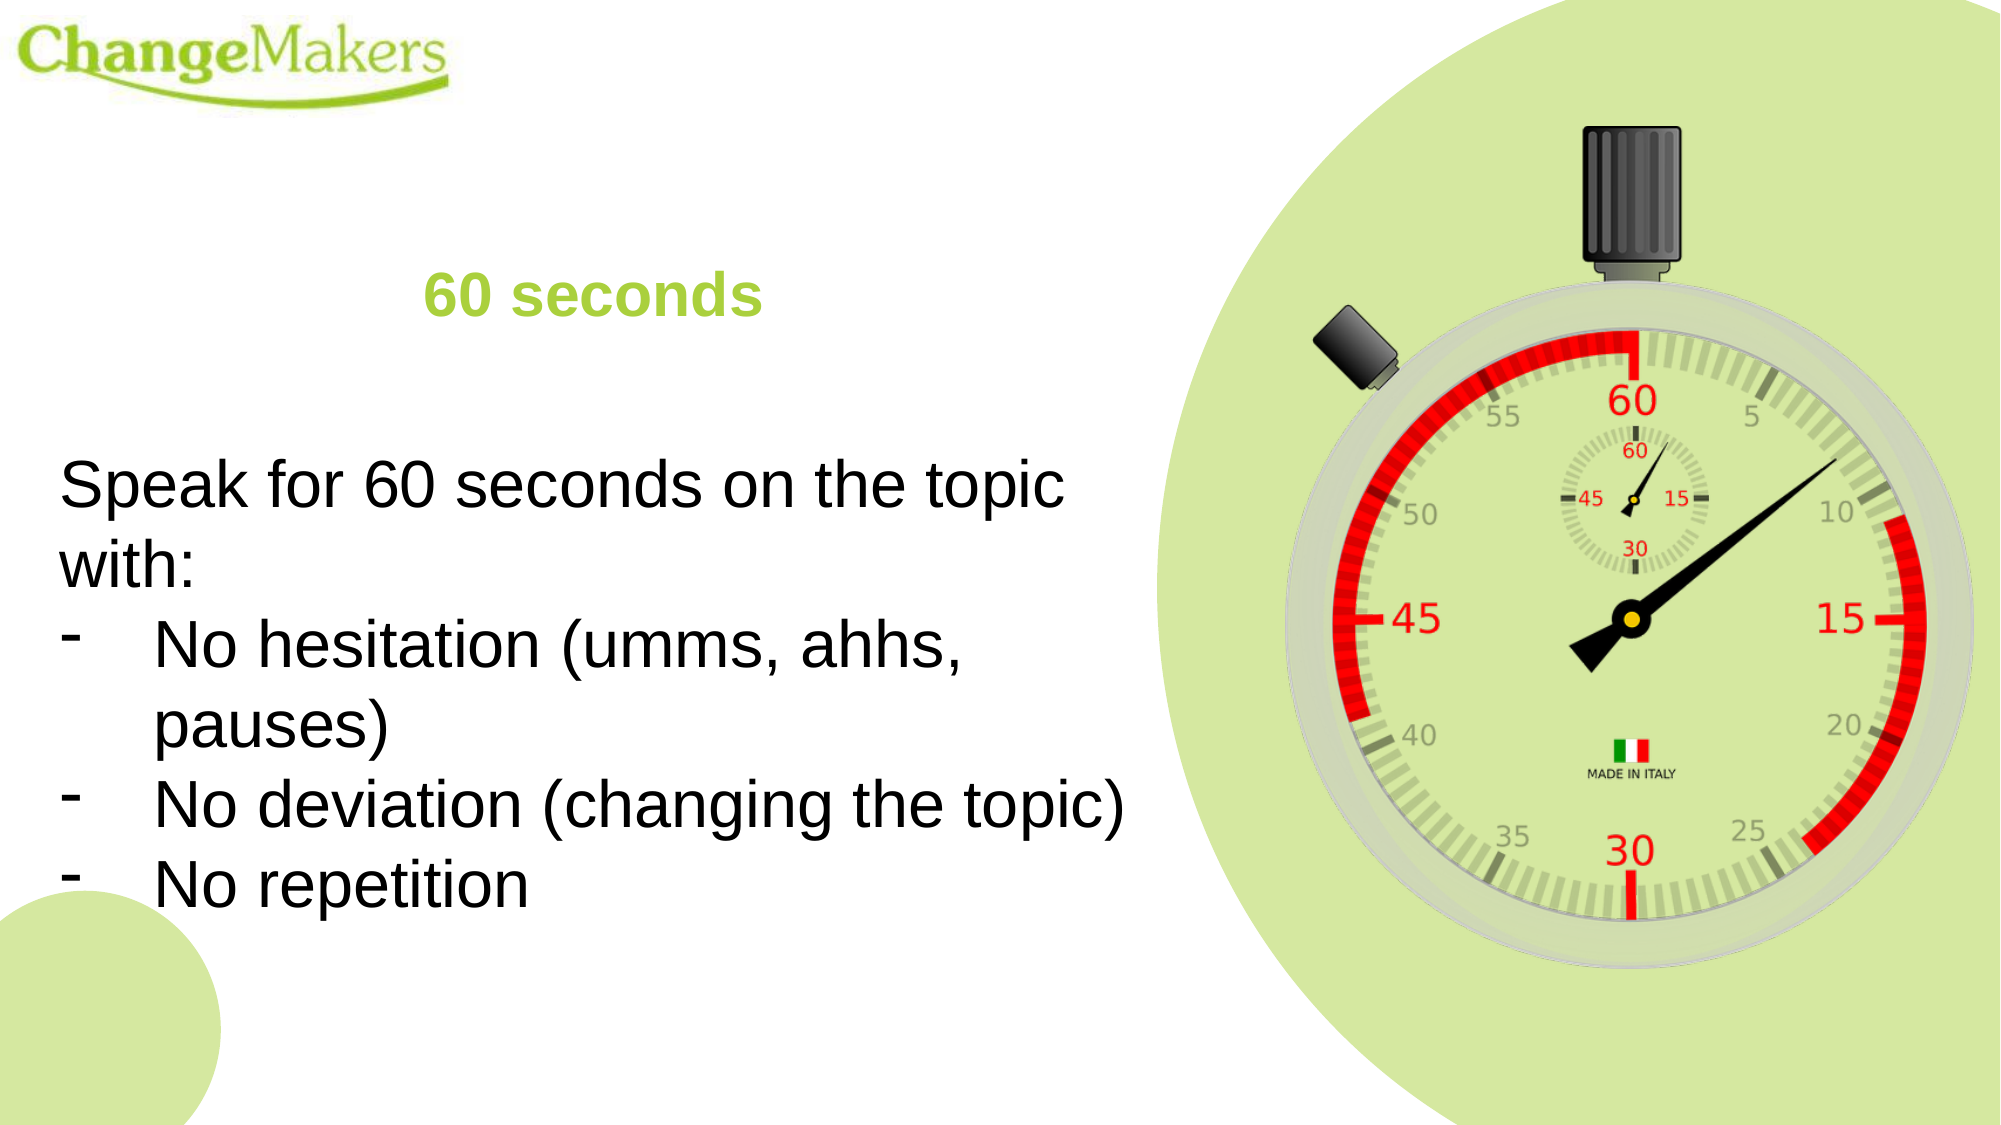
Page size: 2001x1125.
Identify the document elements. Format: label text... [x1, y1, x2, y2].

picture [0, 15, 508, 118]
text_box 60 seconds Speak for 60 seconds on the topic with: No hesitation (umms, ahhs, pauses) No deviation (changing the topic) No repetition [44, 209, 1144, 1039]
picture [1285, 126, 1974, 969]
